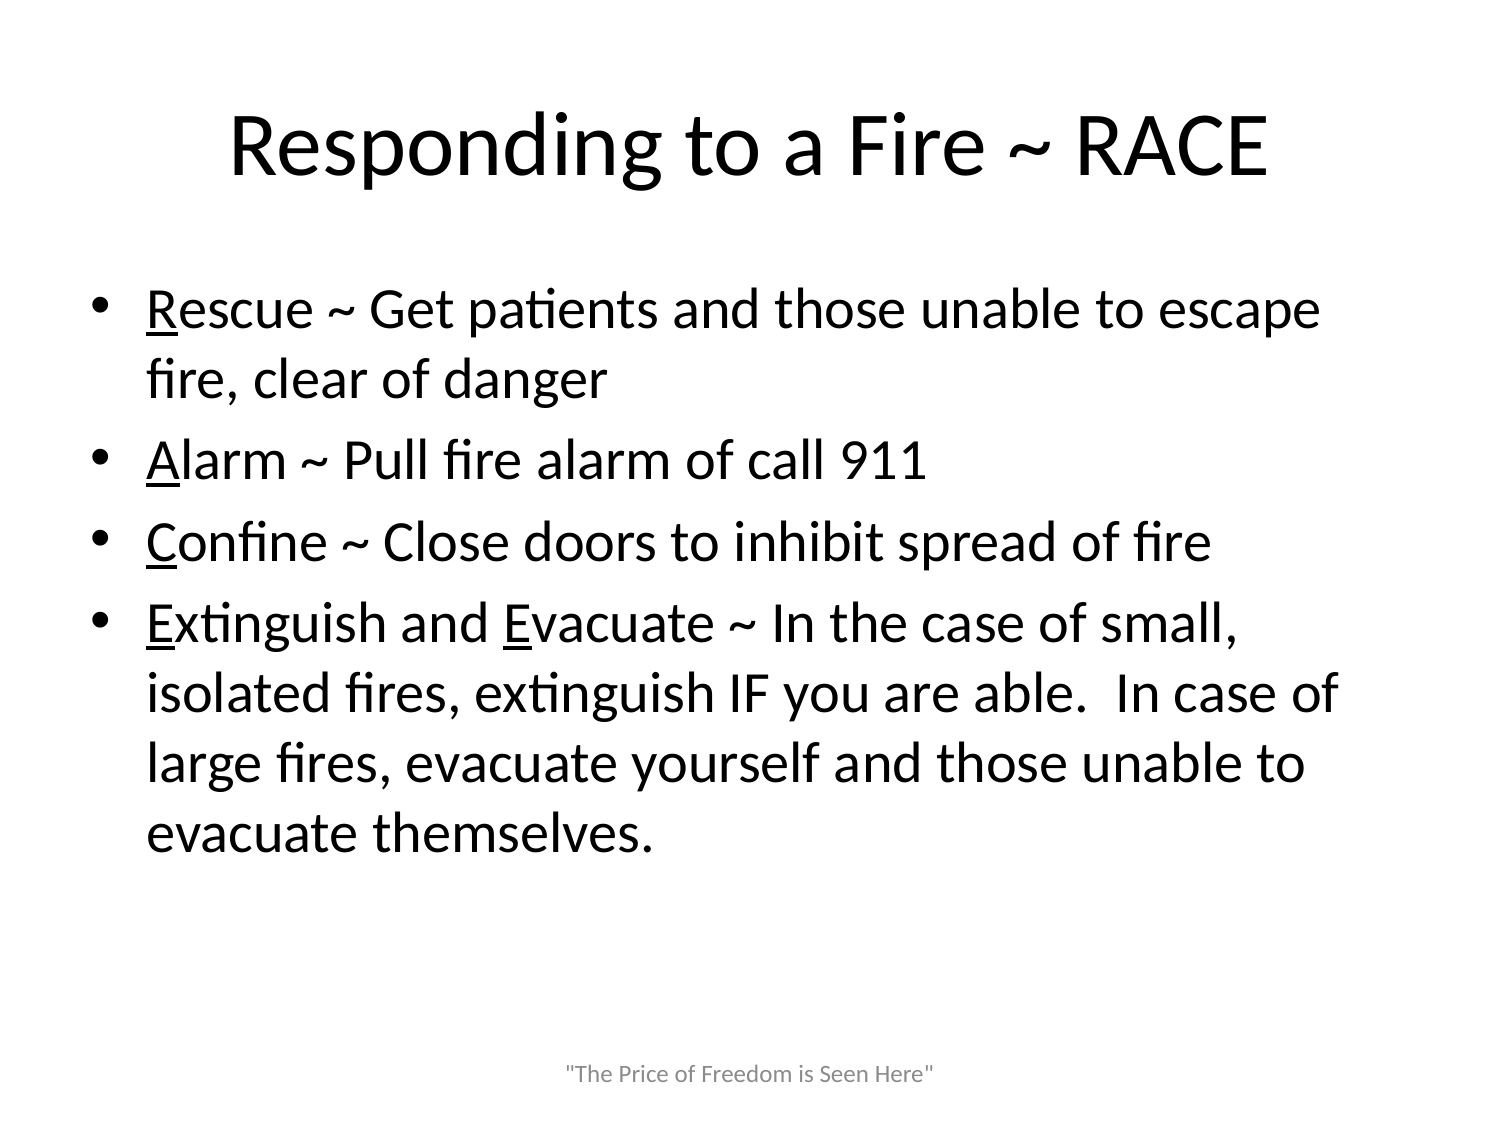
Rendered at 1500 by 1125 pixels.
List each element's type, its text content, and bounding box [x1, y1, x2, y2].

title Responding to a Fire ~ RACE [75, 45, 1425, 233]
list Rescue ~ Get patients and those unable to escape fire, clear of danger Alarm ~ Pull fire alarm of call 911 Confine ~ Close doors to inhibit spread of fire Extinguish and Evacuate ~ In the case of small, isolated fires, extinguish IF you are able. In case of large fires, evacuate yourself and those unable to evacuate themselves. [75, 262, 1425, 1005]
footer "The Price of Freedom is Seen Here" [512, 1042, 988, 1103]
